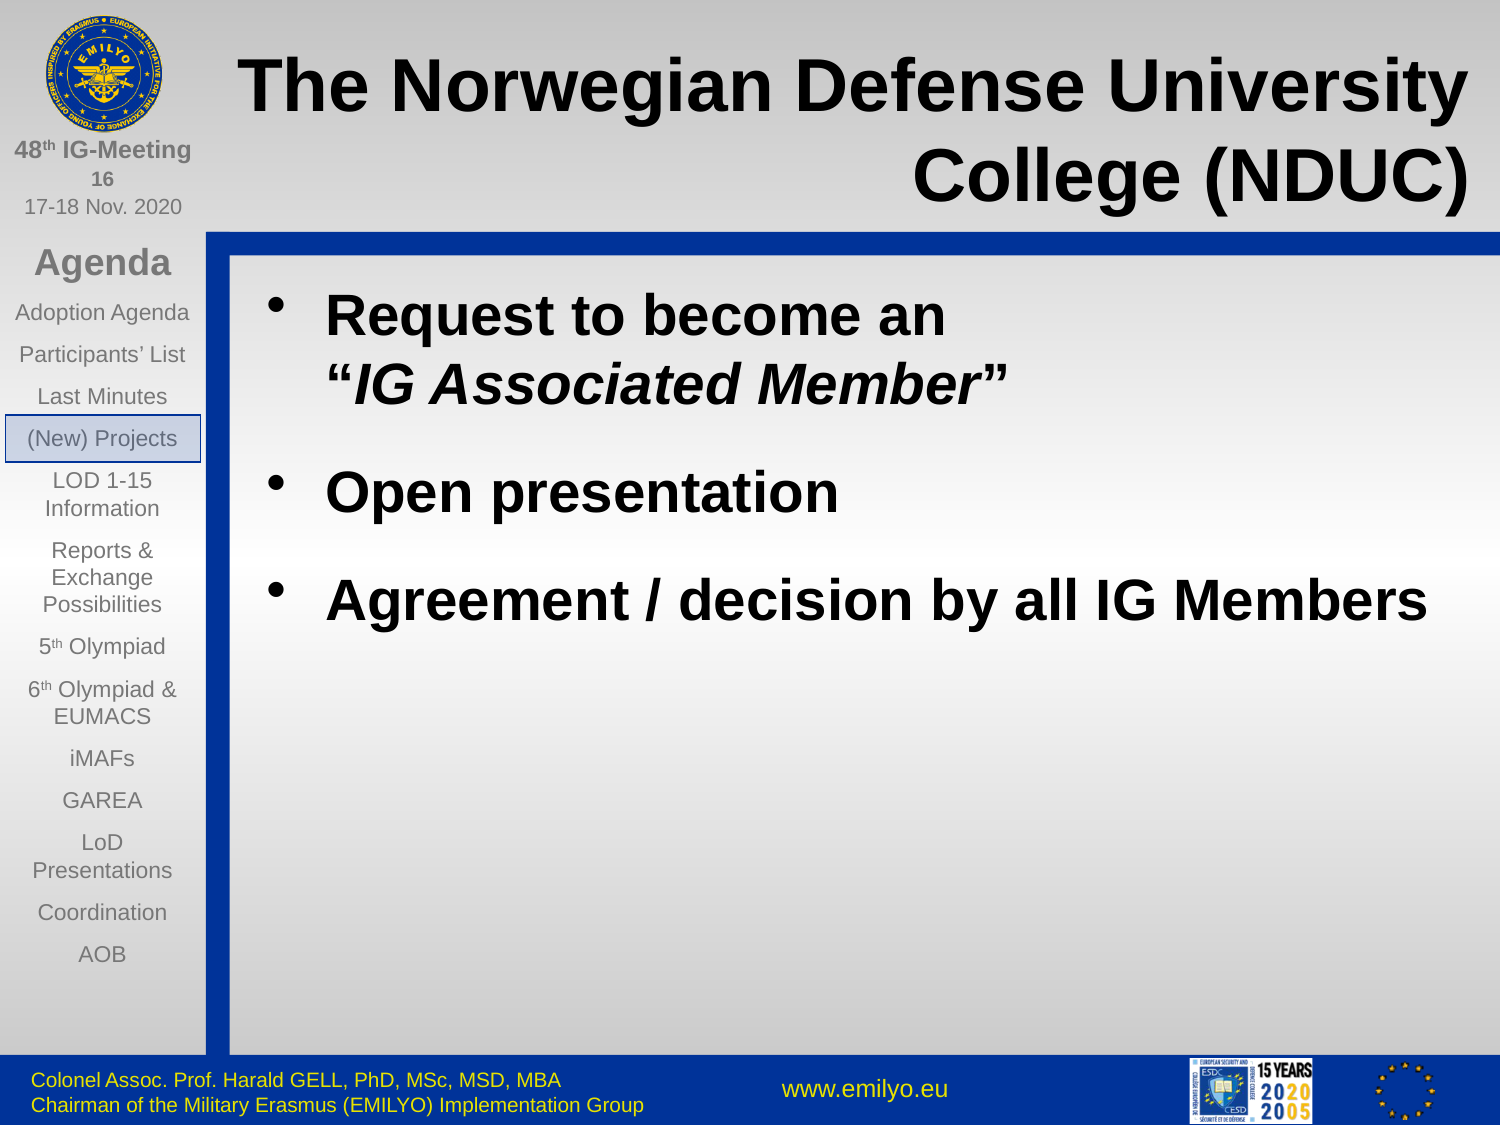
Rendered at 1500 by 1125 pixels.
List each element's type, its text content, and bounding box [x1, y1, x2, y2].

picture [1189, 1058, 1313, 1124]
picture [45, 14, 163, 133]
text_box [5, 415, 201, 463]
list Request to become an “IG Associated Member” Open presentation Agreement / decision by all IG Members [266, 270, 1466, 1039]
picture [1374, 1060, 1435, 1120]
title The Norwegian Defense University College (NDUC) [207, 28, 1471, 217]
